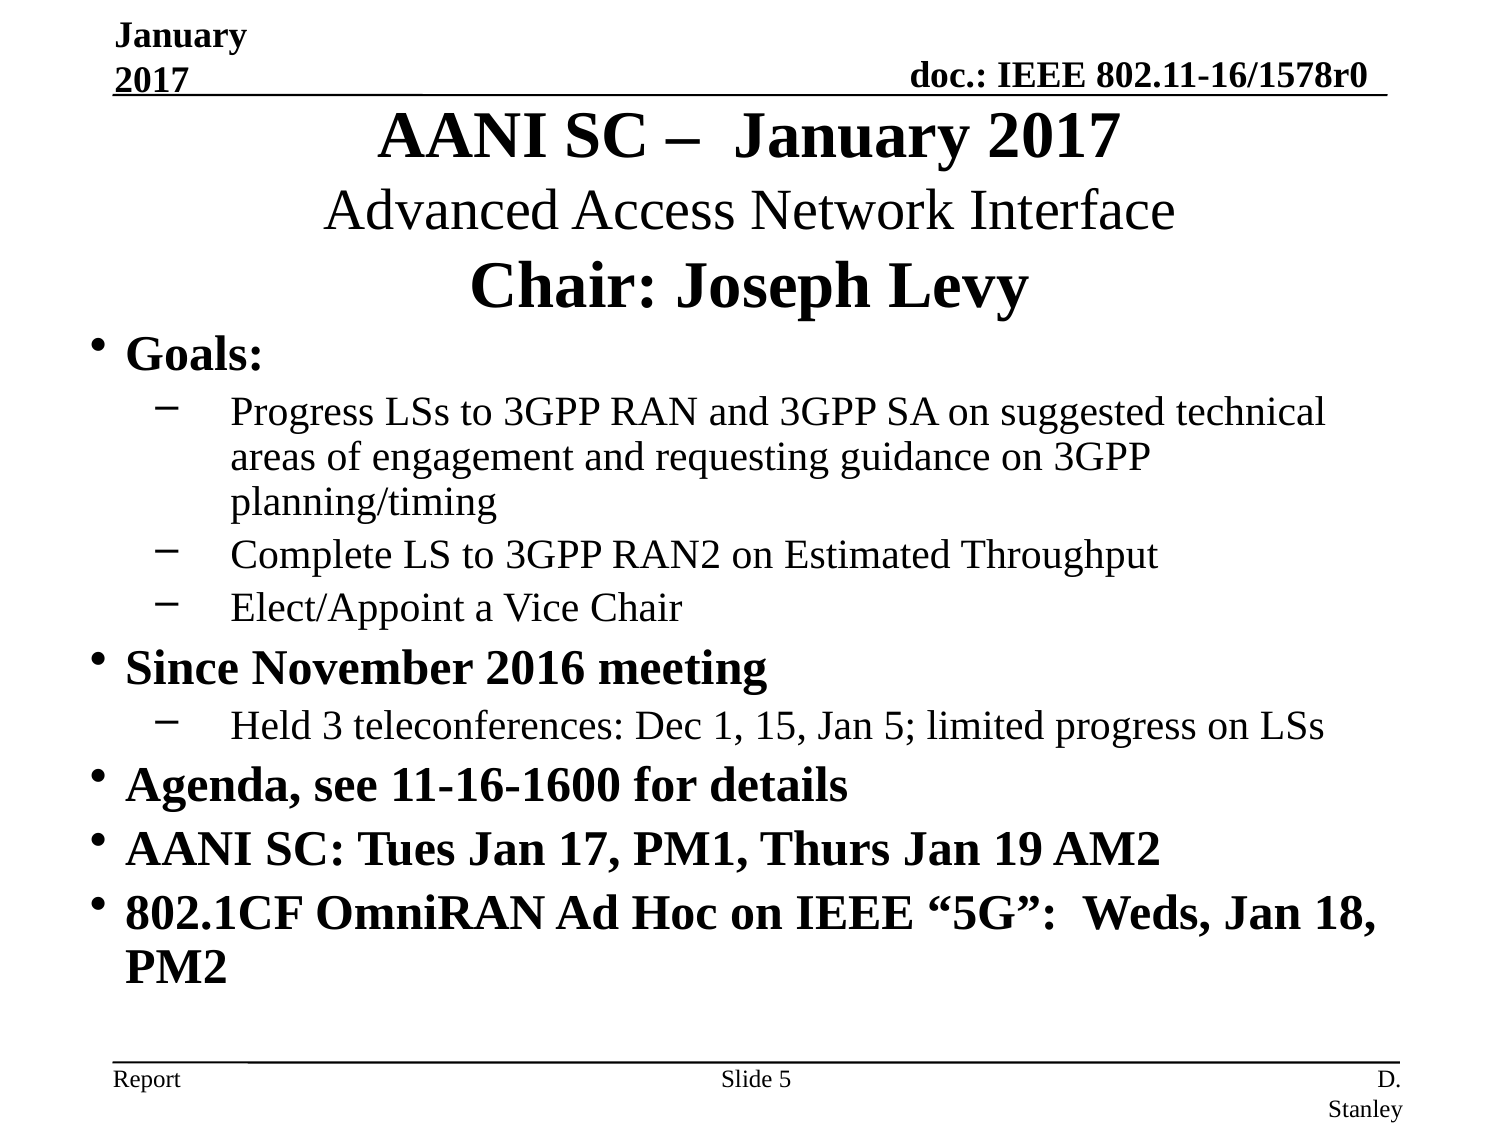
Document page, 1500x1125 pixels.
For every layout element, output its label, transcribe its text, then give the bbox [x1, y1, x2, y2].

footer D. Stanley, HP Enterprise [1325, 1062, 1402, 1093]
text_box Goals: Progress LSs to 3GPP RAN and 3GPP SA on suggested technical areas of engagement and requesting guidance on 3GPP planning/timing Complete LS to 3GPP RAN2 on Estimated Throughput Elect/Appoint a Vice Chair Since November 2016 meeting Held 3 teleconferences: Dec 1, 15, Jan 5; limited progress on LSs Agenda, see 11-16-1600 for details AANI SC: Tues Jan 17, PM1, Thurs Jan 19 AM2 802.1CF OmniRAN Ad Hoc on IEEE “5G”: Weds, Jan 18, PM2 [74, 319, 1438, 1052]
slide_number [114, 54, 309, 100]
slide_number Slide 5 [712, 1062, 800, 1093]
title AANI SC – January 2017 Advanced Access Network Interface Chair: Joseph Levy [112, 149, 1388, 263]
